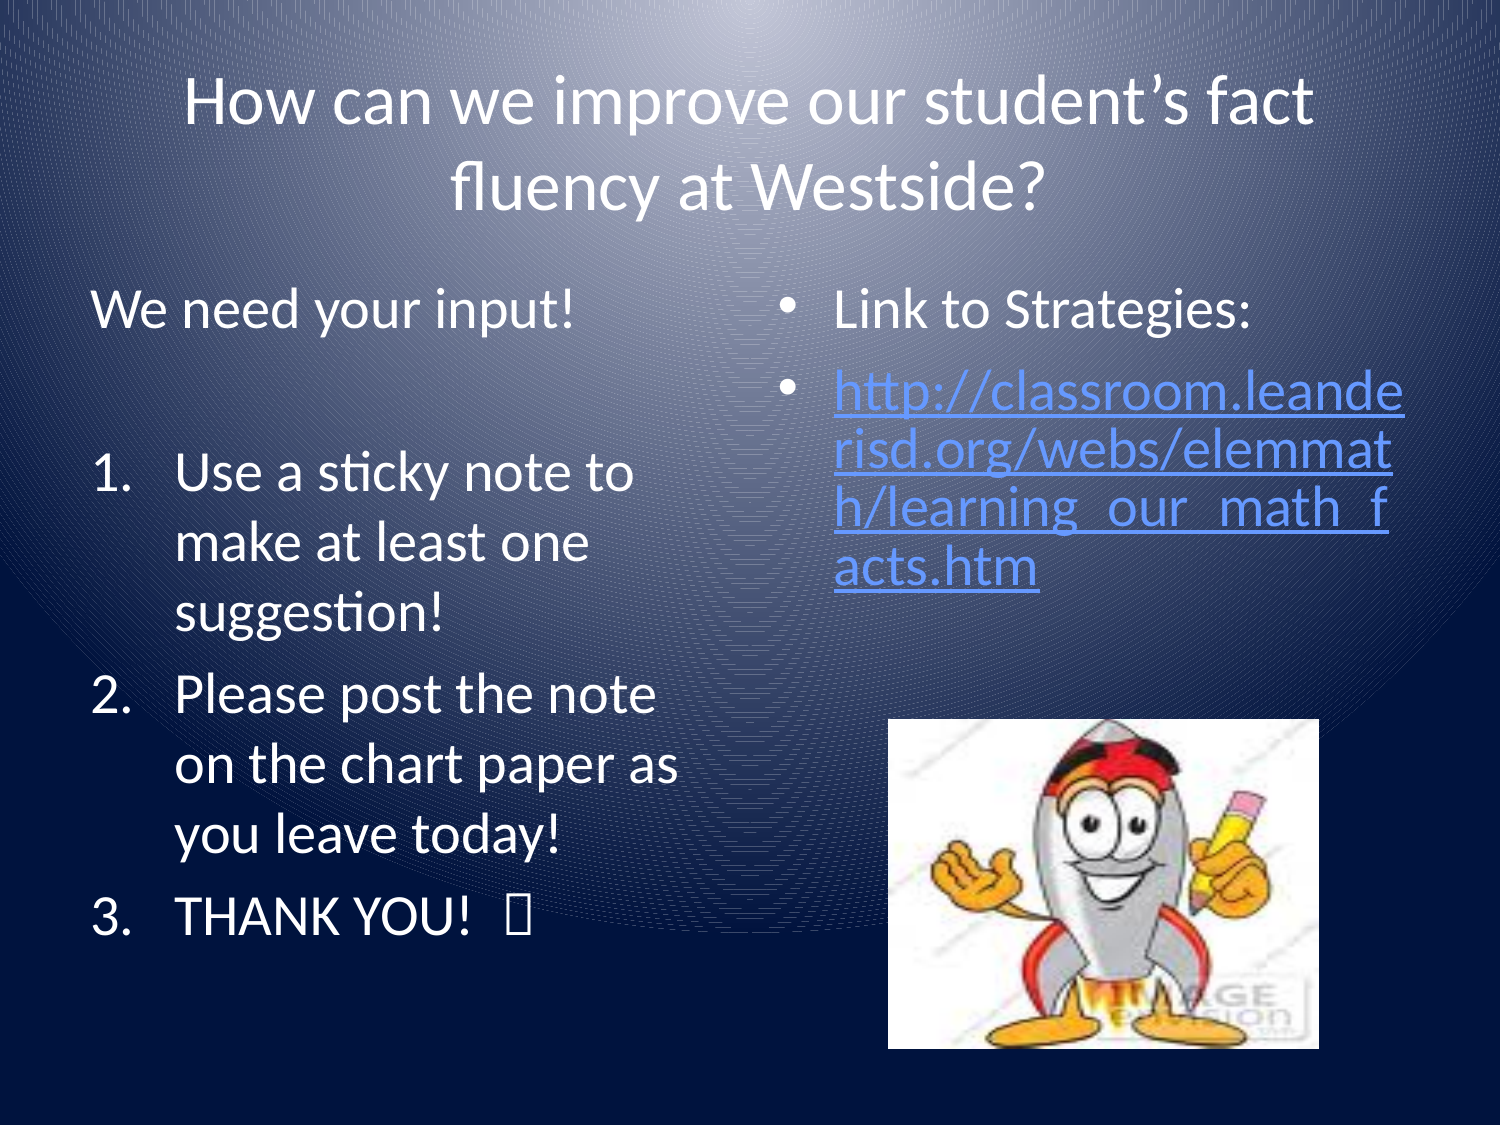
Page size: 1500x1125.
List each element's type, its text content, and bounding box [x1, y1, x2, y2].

title How can we improve our student’s fact fluency at Westside? [75, 45, 1425, 233]
picture [888, 719, 1319, 1050]
list Link to Strategies: http://classroom.leanderisd.org/webs/elemmath/learning_our_math_facts.htm [762, 262, 1425, 1005]
list We need your input! Use a sticky note to make at least one suggestion! Please post the note on the chart paper as you leave today! THANK YOU!  [75, 262, 738, 1005]
